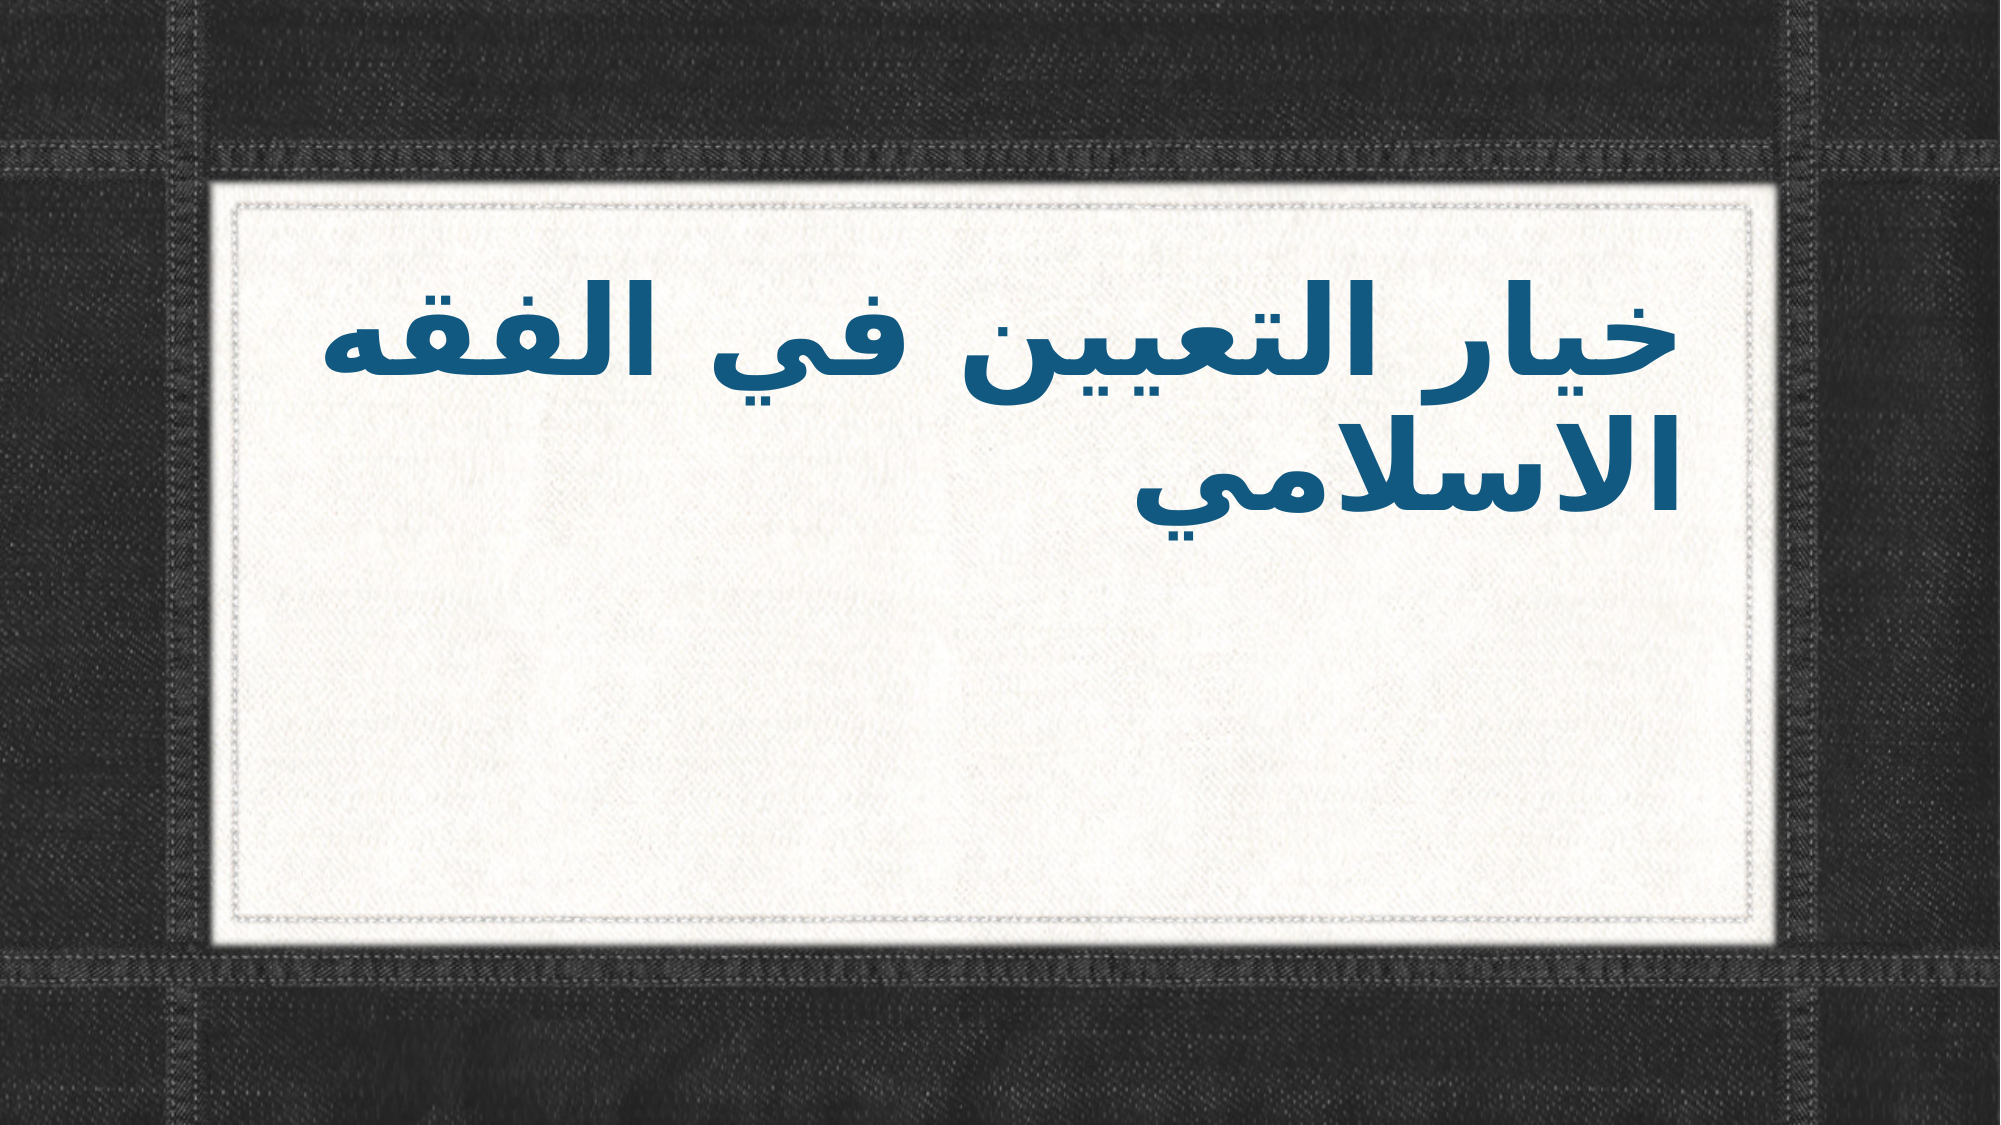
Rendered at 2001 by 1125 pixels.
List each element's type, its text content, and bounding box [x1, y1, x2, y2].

title خيار التعيين في الفقه الاسلامي [312, 240, 1688, 688]
picture [0, 0, 2000, 1125]
